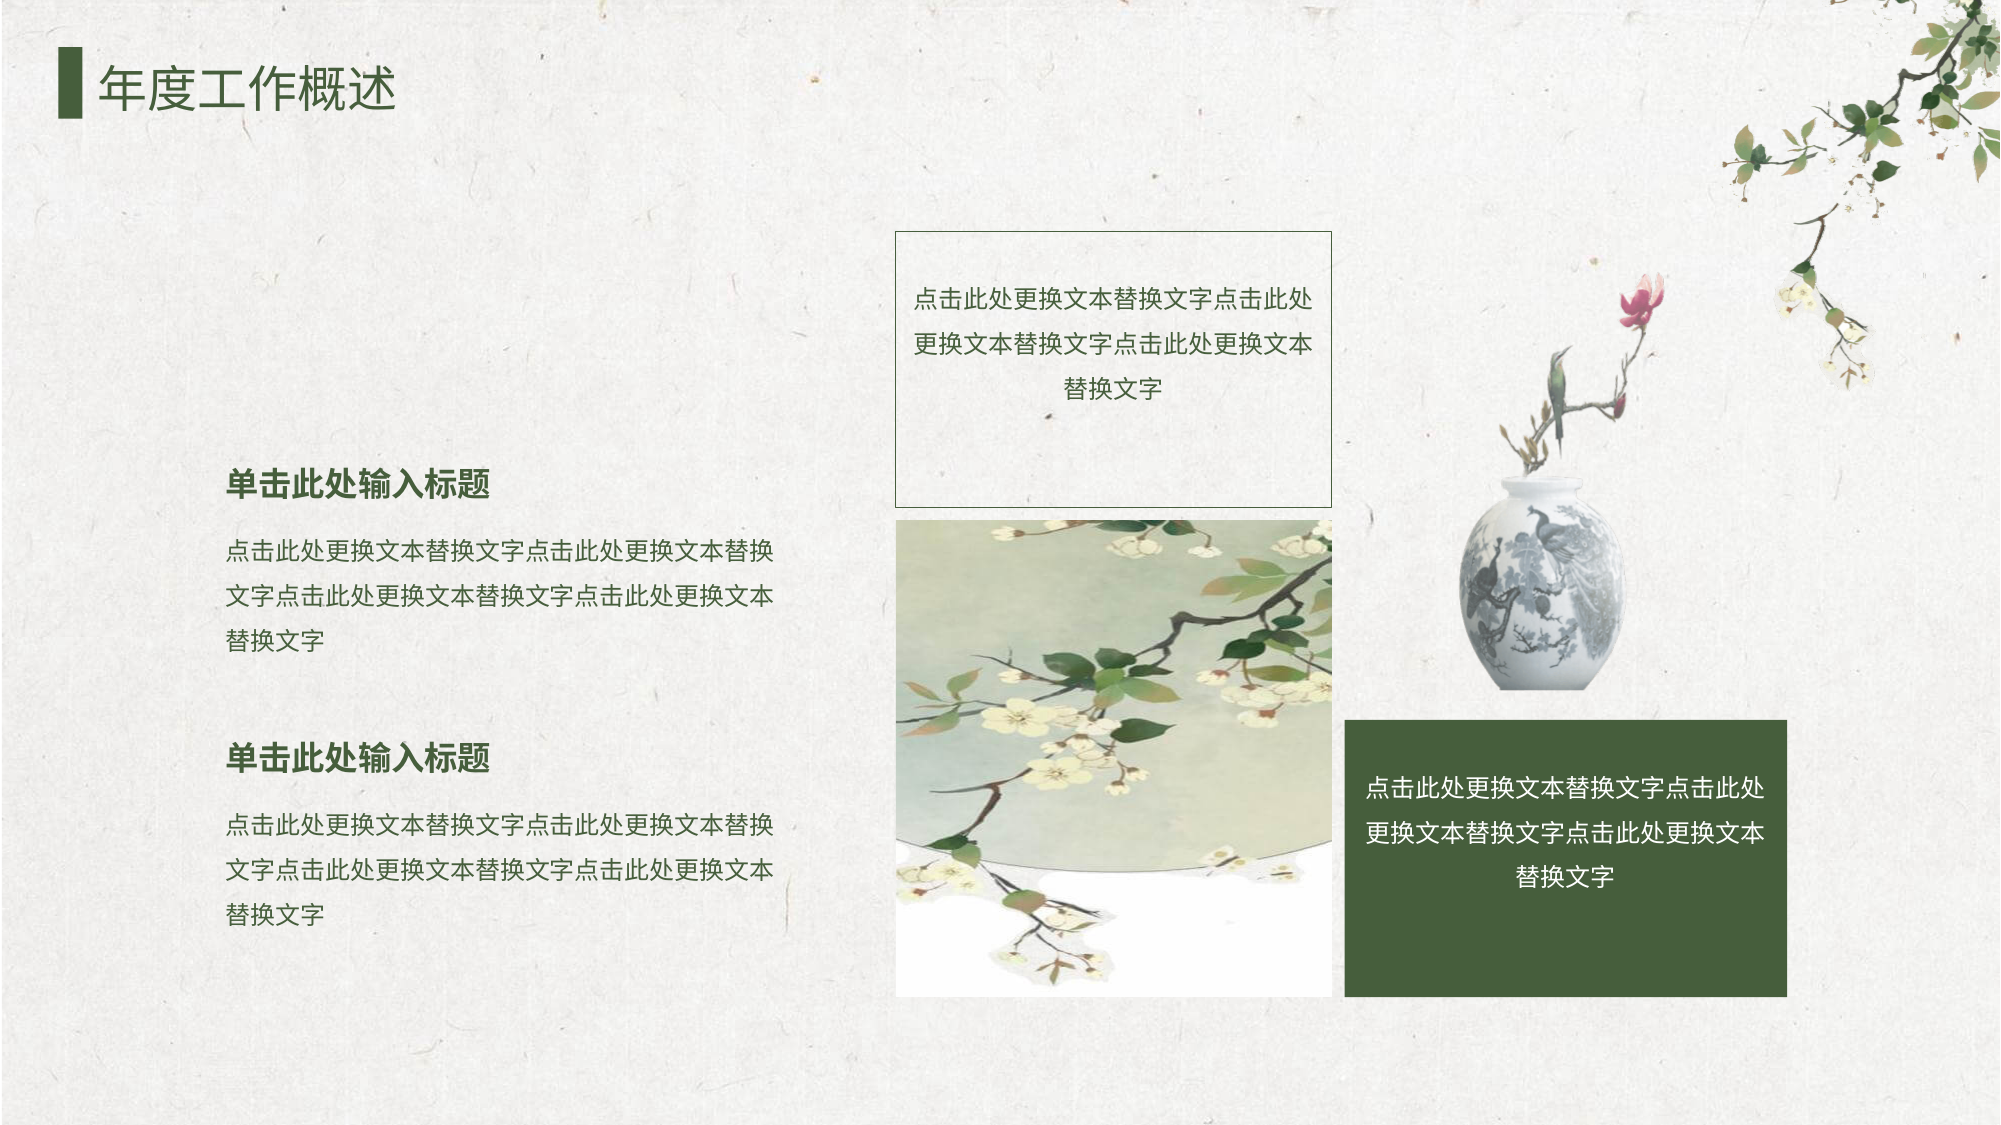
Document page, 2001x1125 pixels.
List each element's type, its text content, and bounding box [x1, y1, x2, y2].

text_box 点击此处更换文本替换文字点击此处更换文本替换文字点击此处更换文本替换文字 [895, 231, 1332, 508]
picture [1, 0, 2000, 1125]
text_box 年度工作概述 [82, 50, 569, 125]
text_box 点击此处更换文本替换文字点击此处更换文本替换文字点击此处更换文本替换文字 [1344, 719, 1788, 998]
text_box [57, 46, 83, 120]
text_box 单击此处输入标题 [210, 729, 601, 785]
text_box [895, 520, 1332, 998]
text_box 单击此处输入标题 [210, 455, 601, 511]
text_box 点击此处更换文本替换文字点击此处更换文本替换文字点击此处更换文本替换文字点击此处更换文本替换文字 [210, 513, 795, 663]
text_box [1344, 231, 1788, 708]
text_box 点击此处更换文本替换文字点击此处更换文本替换文字点击此处更换文本替换文字点击此处更换文本替换文字 [210, 787, 795, 938]
